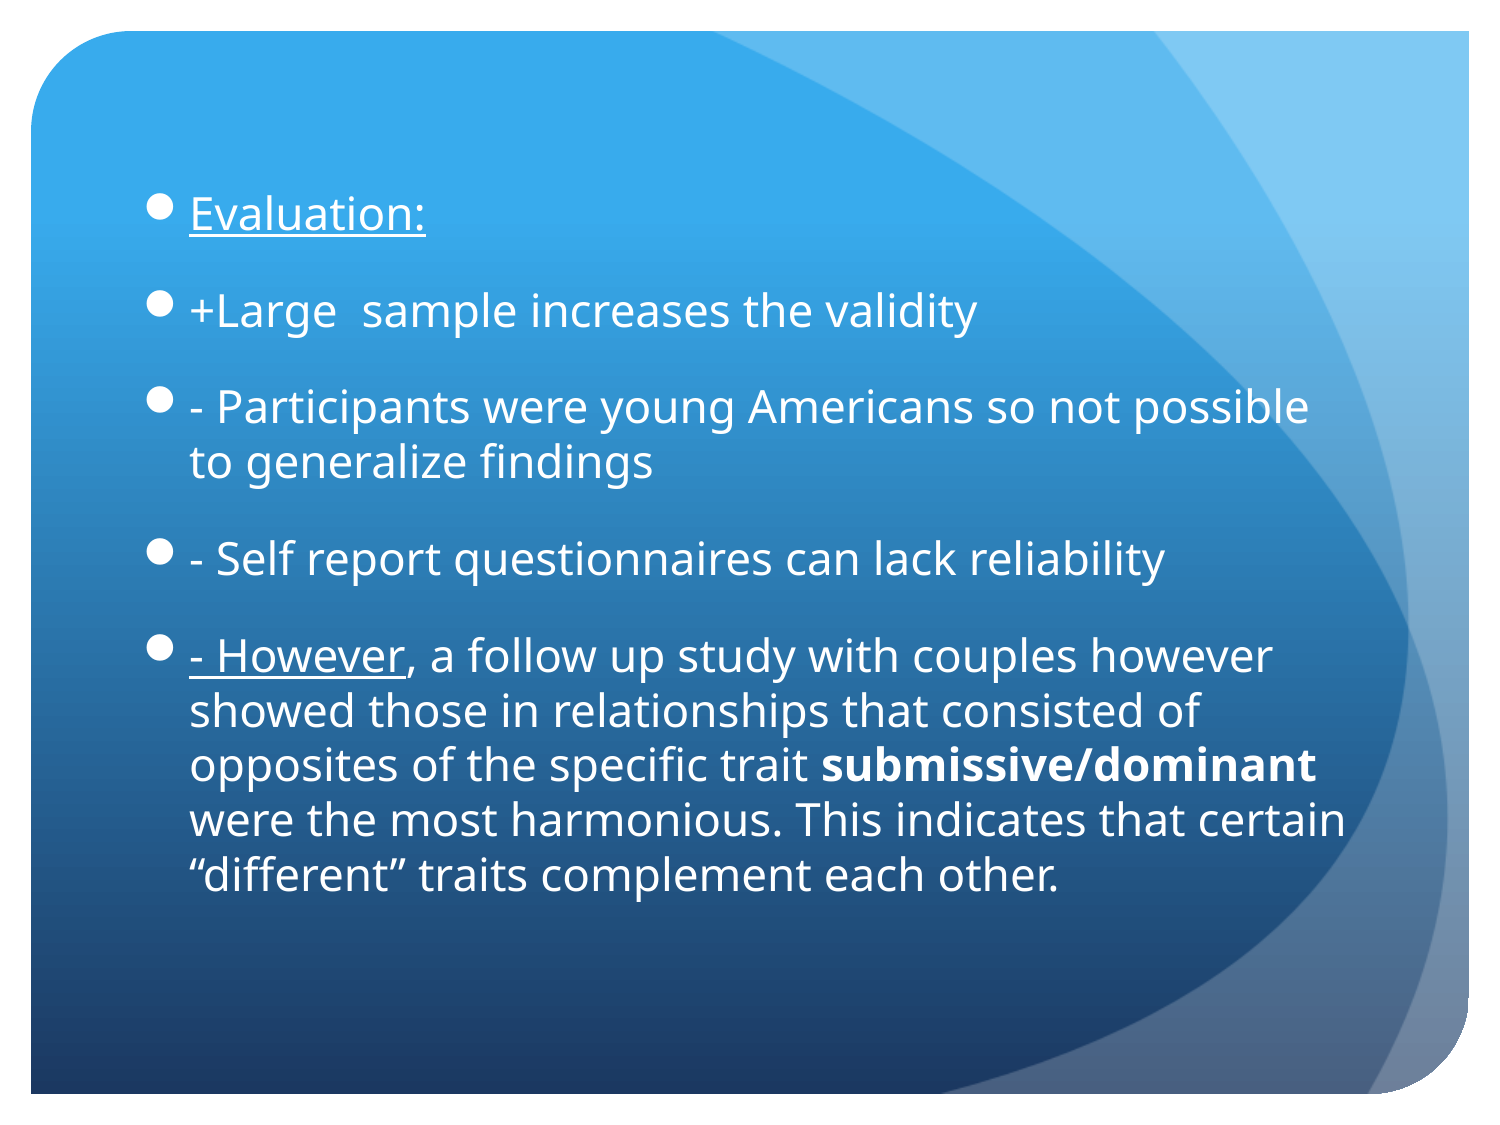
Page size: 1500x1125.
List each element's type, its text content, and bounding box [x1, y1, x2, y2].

list Evaluation: +Large sample increases the validity - Participants were young Americans so not possible to generalize findings - Self report questionnaires can lack reliability - However, a follow up study with couples however showed those in relationships that consisted of opposites of the specific trait submissive/dominant were the most harmonious. This indicates that certain “different” traits complement each other. [127, 177, 1372, 991]
picture [24, 30, 1473, 1094]
